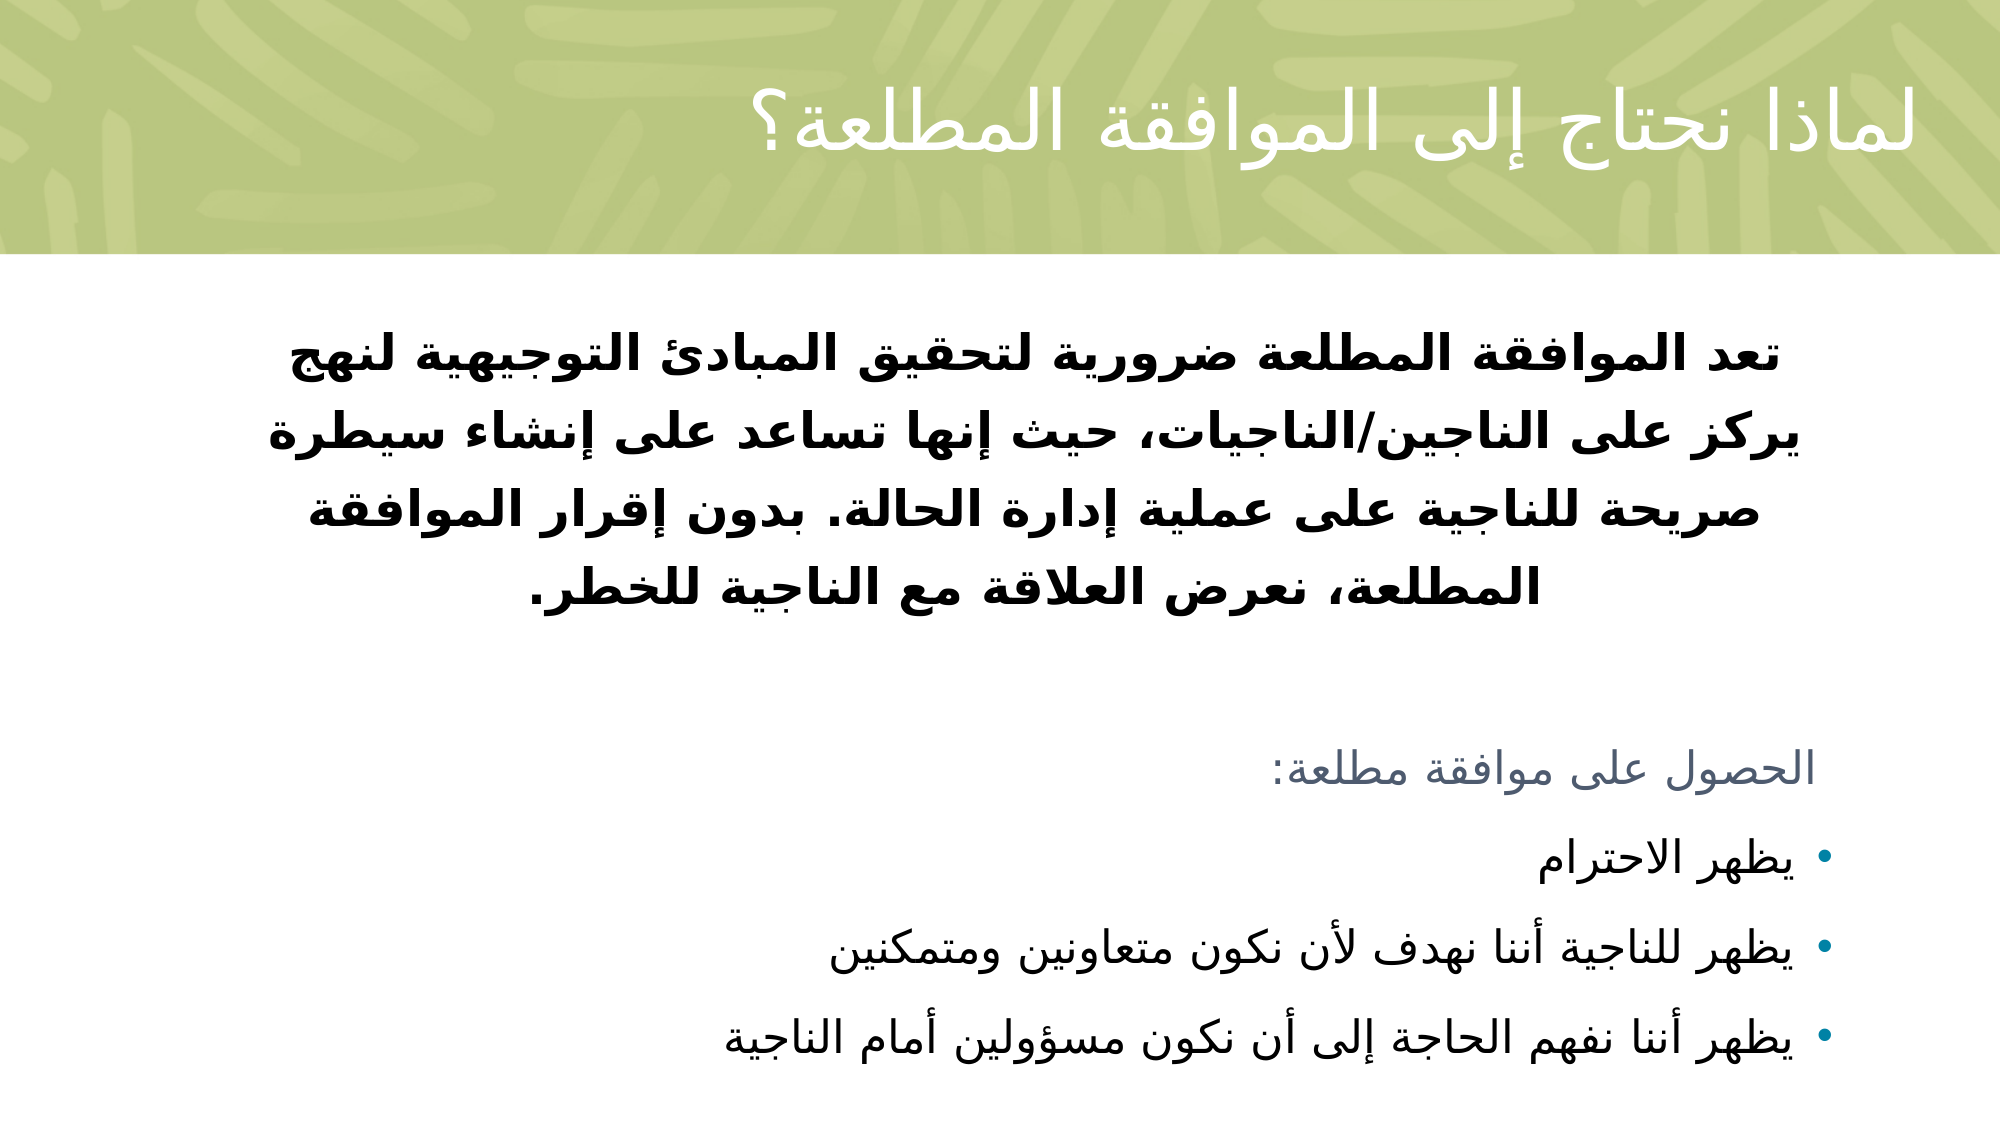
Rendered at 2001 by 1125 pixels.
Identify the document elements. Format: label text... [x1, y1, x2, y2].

picture [0, 0, 2000, 1125]
list تعد الموافقة المطلعة ضرورية لتحقيق المبادئ التوجيهية لنهج يركز على الناجين/الناجيات، حيث إنها تساعد على إنشاء سيطرة صريحة للناجية على عملية إدارة الحالة. بدون إقرار الموافقة المطلعة، نعرض العلاقة مع الناجية للخطر. الحصول على موافقة مطلعة: يظهر الاحترام يظهر للناجية أننا نهدف لأن نكون متعاونين ومتمكنين يظهر أننا نفهم الحاجة إلى أن نكون مسؤولين أمام الناجية [245, 294, 1841, 955]
title لماذا نحتاج إلى الموافقة المطلعة؟ [61, 33, 1938, 220]
